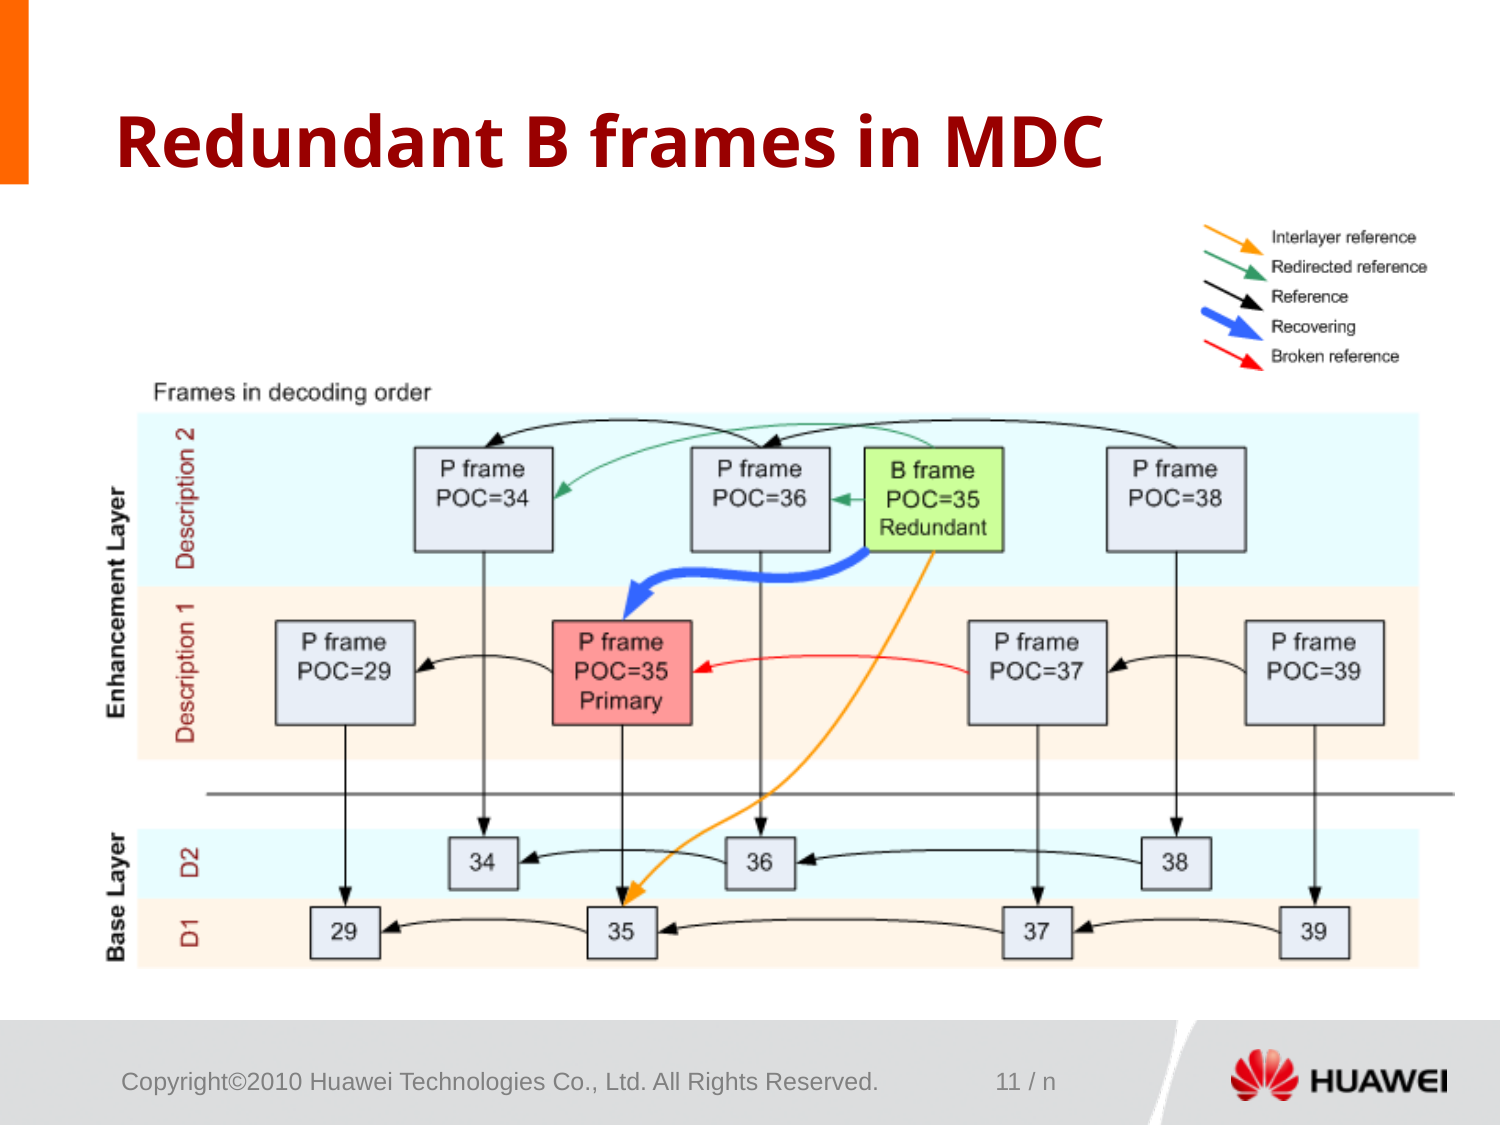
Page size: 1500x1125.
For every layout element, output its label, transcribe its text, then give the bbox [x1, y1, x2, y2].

picture [1199, 224, 1429, 371]
title Redundant B frames in MDC [99, 45, 1447, 233]
picture [0, 1020, 1500, 1125]
picture [99, 374, 1455, 969]
